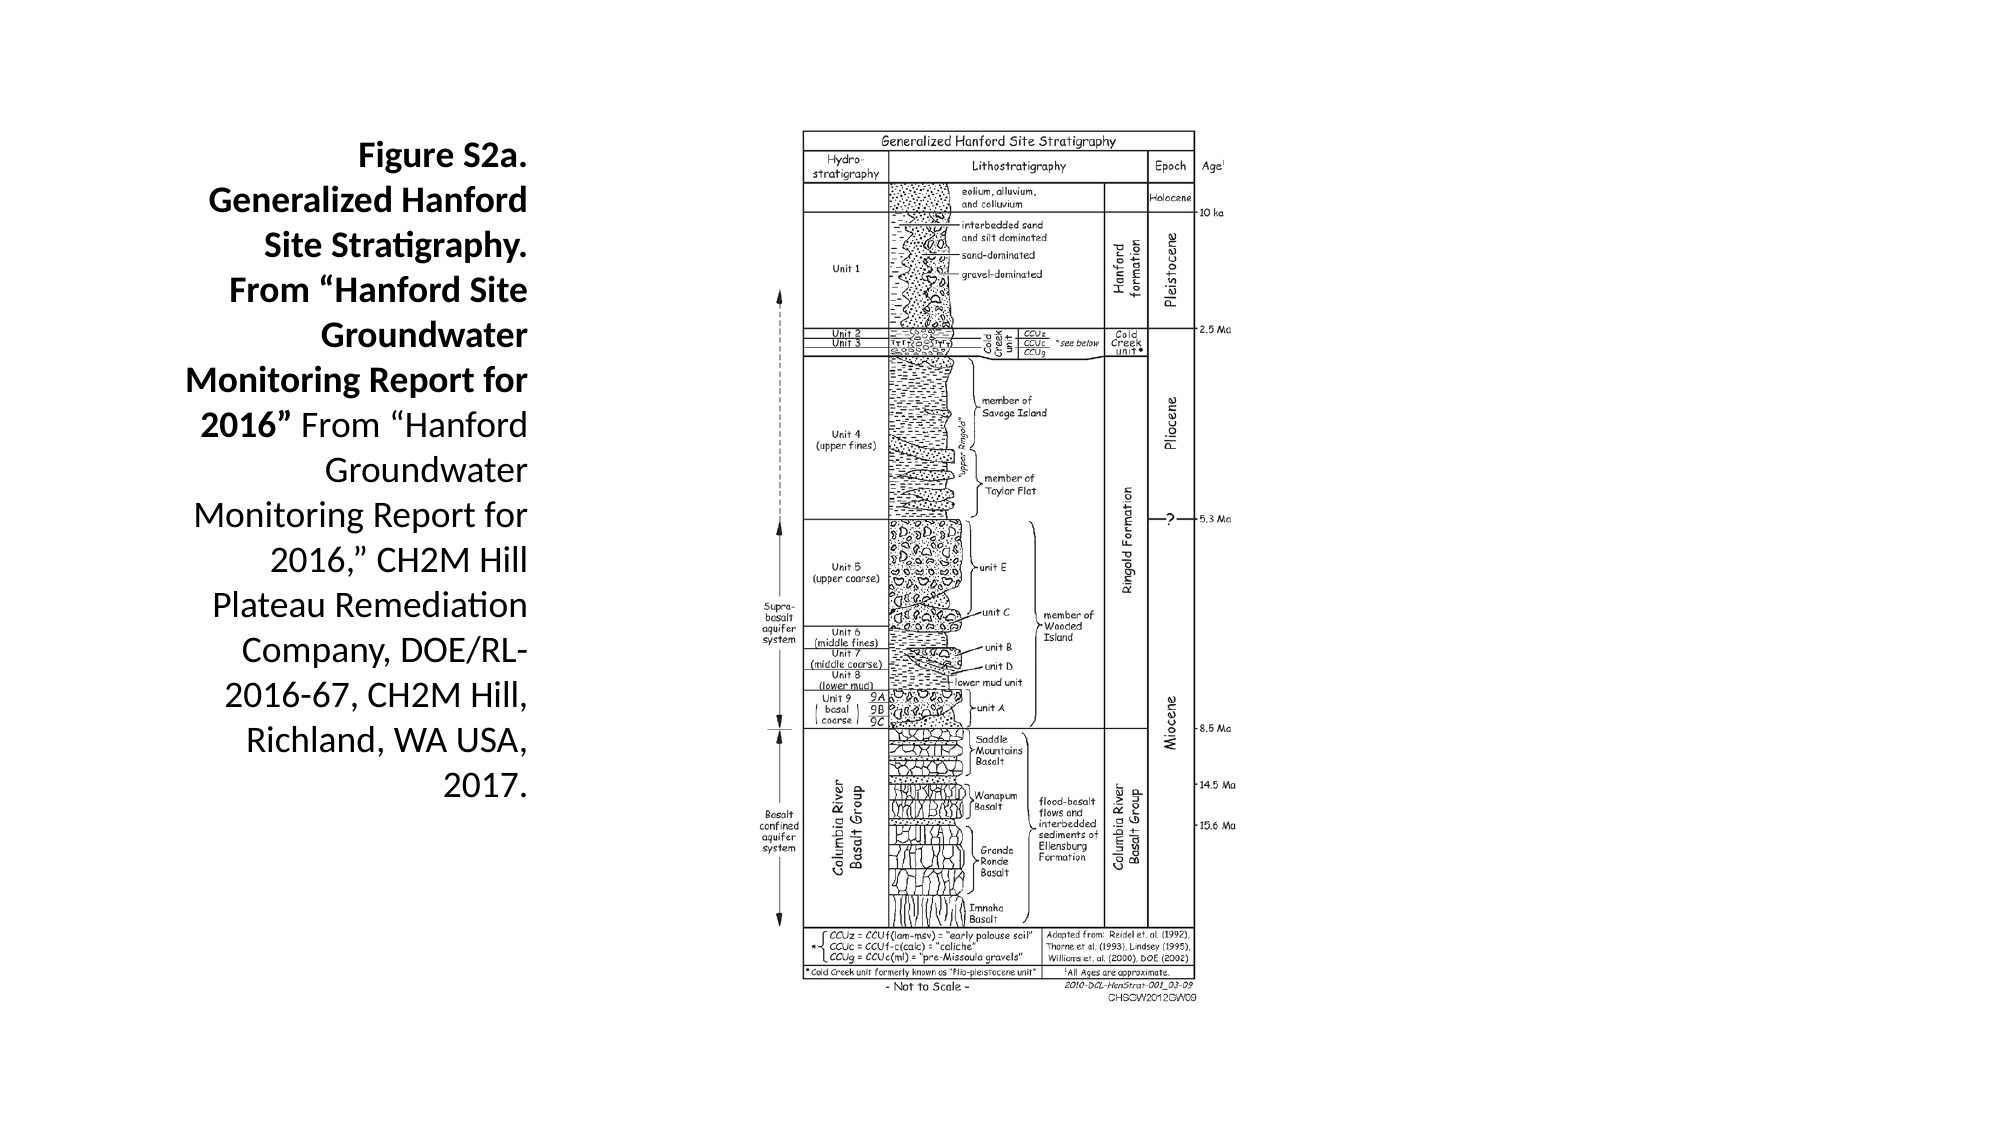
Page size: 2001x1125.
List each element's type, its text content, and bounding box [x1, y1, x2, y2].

picture [561, 0, 1431, 1125]
text_box Figure S2a. Generalized Hanford Site Stratigraphy. From “Hanford Site Groundwater Monitoring Report for 2016” From “Hanford Groundwater Monitoring Report for 2016,” CH2M Hill Plateau Remediation Company, DOE/RL-2016-67, CH2M Hill, Richland, WA USA, 2017. [168, 123, 544, 903]
